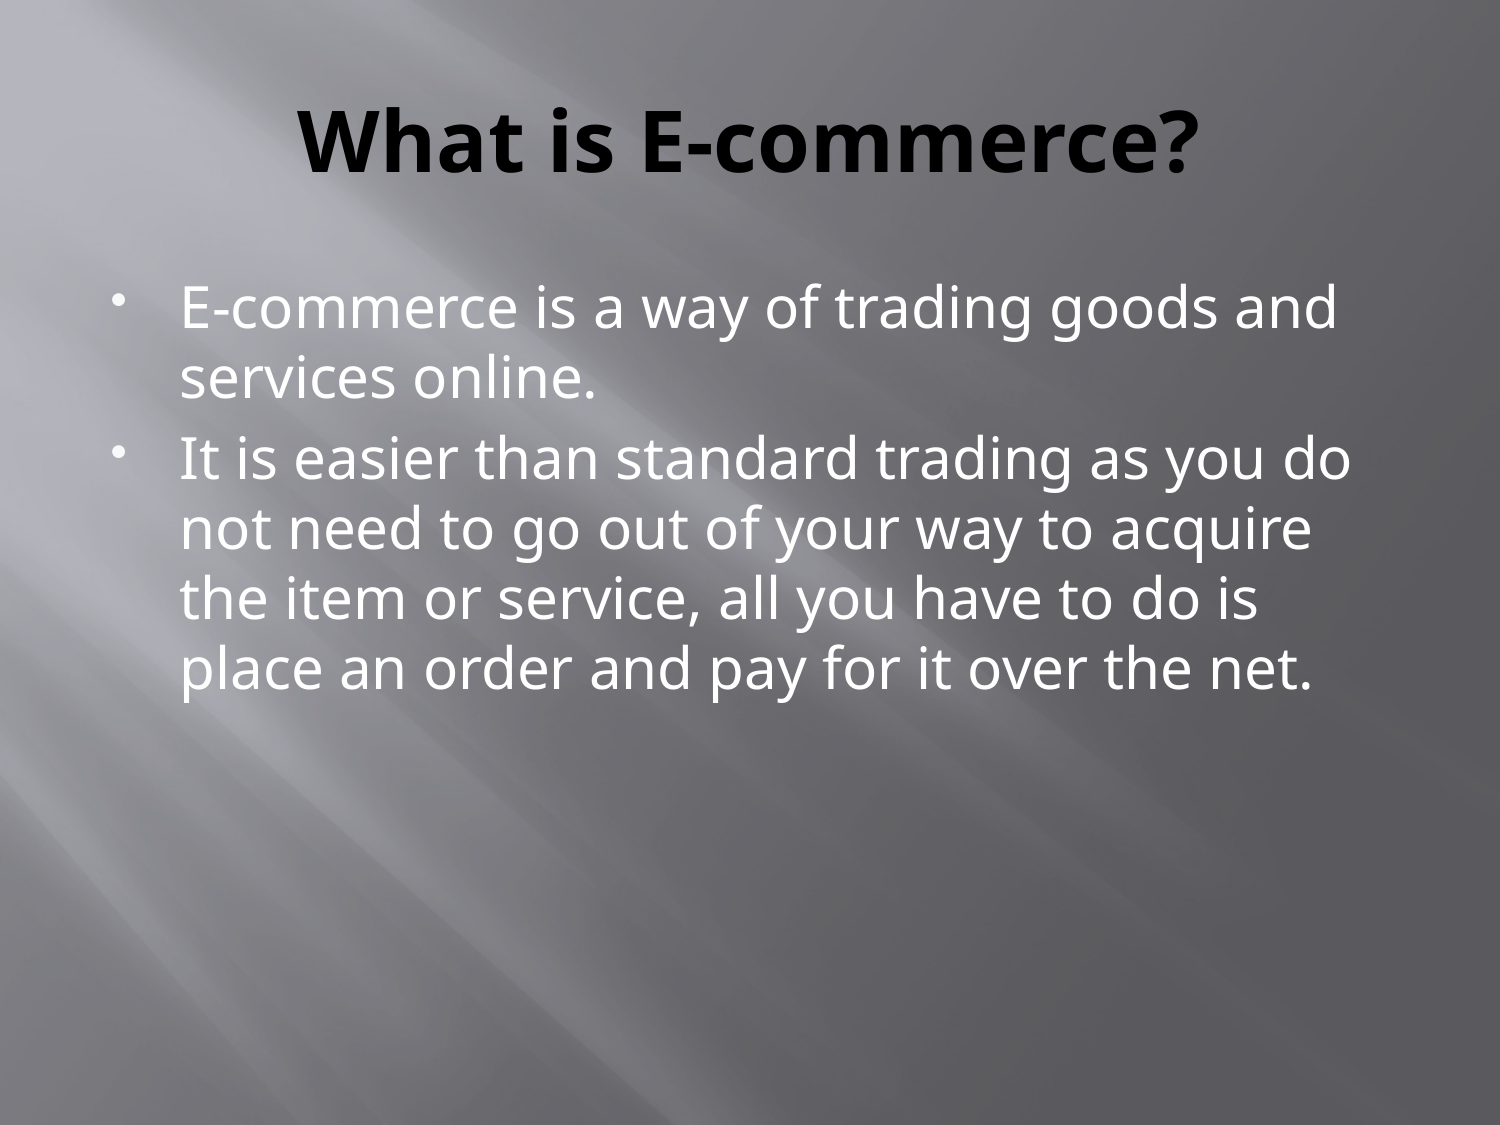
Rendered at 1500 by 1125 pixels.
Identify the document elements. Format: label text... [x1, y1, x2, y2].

title What is E-commerce? [75, 45, 1425, 233]
list E-commerce is a way of trading goods and services online. It is easier than standard trading as you do not need to go out of your way to acquire the item or service, all you have to do is place an order and pay for it over the net. [75, 262, 1425, 1035]
